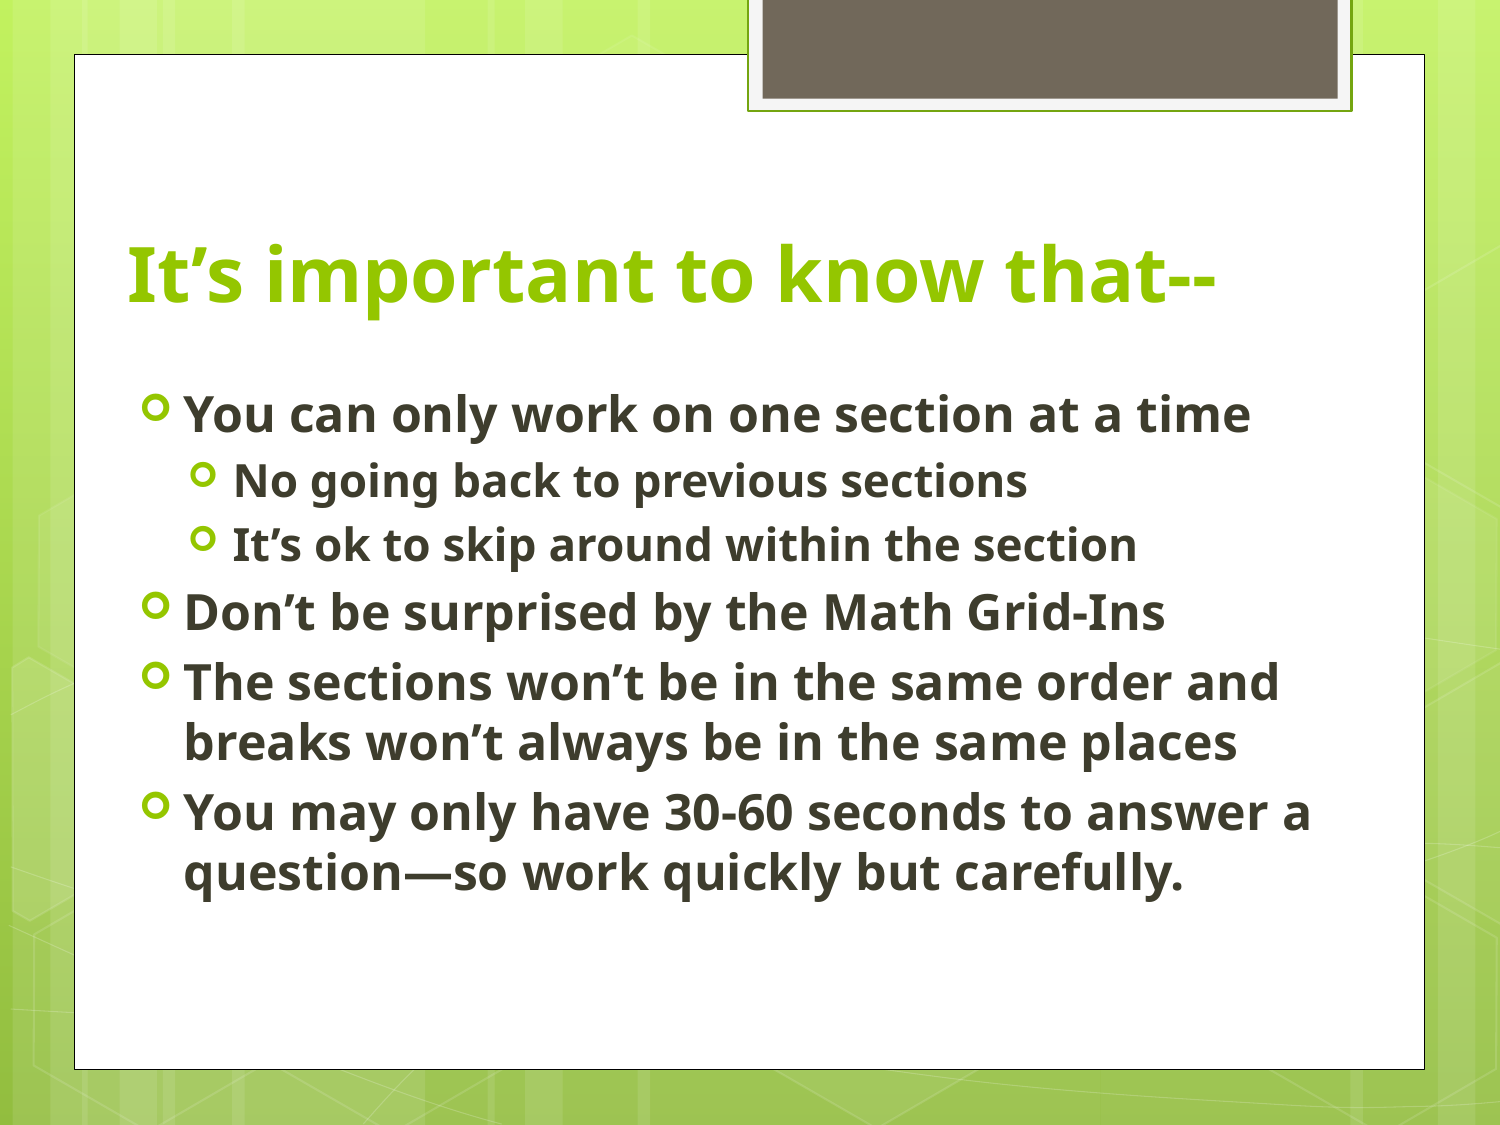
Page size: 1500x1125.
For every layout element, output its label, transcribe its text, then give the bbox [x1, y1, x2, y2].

title It’s important to know that-- [112, 137, 1265, 325]
list You can only work on one section at a time No going back to previous sections It’s ok to skip around within the section Don’t be surprised by the Math Grid-Ins The sections won’t be in the same order and breaks won’t always be in the same places You may only have 30-60 seconds to answer a question—so work quickly but carefully. [112, 375, 1388, 963]
